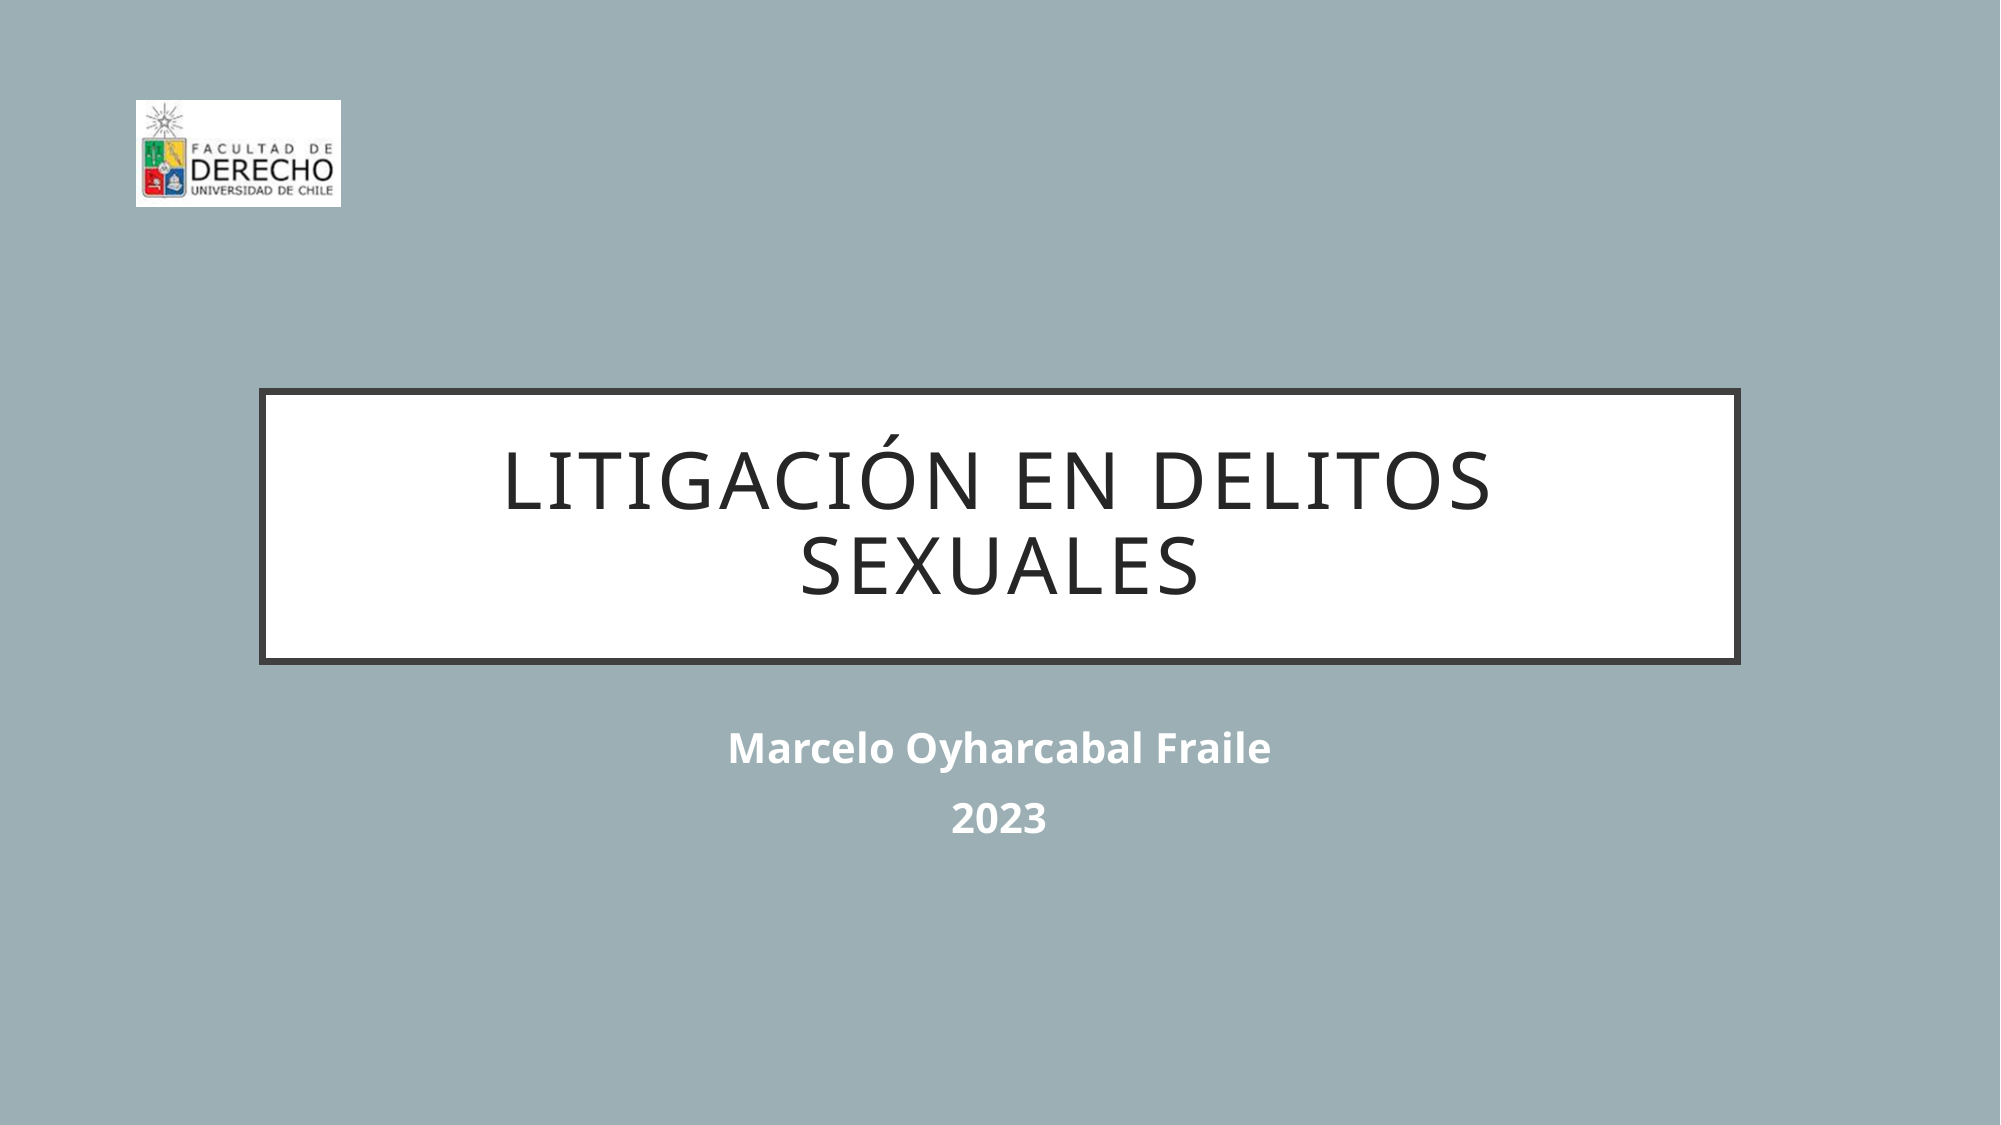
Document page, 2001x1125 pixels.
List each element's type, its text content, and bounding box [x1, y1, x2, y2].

subtitle Marcelo Oyharcabal Fraile 2023 [442, 713, 1558, 918]
picture [136, 100, 341, 207]
title Litigación en Delitos sexuales [259, 388, 1741, 665]
